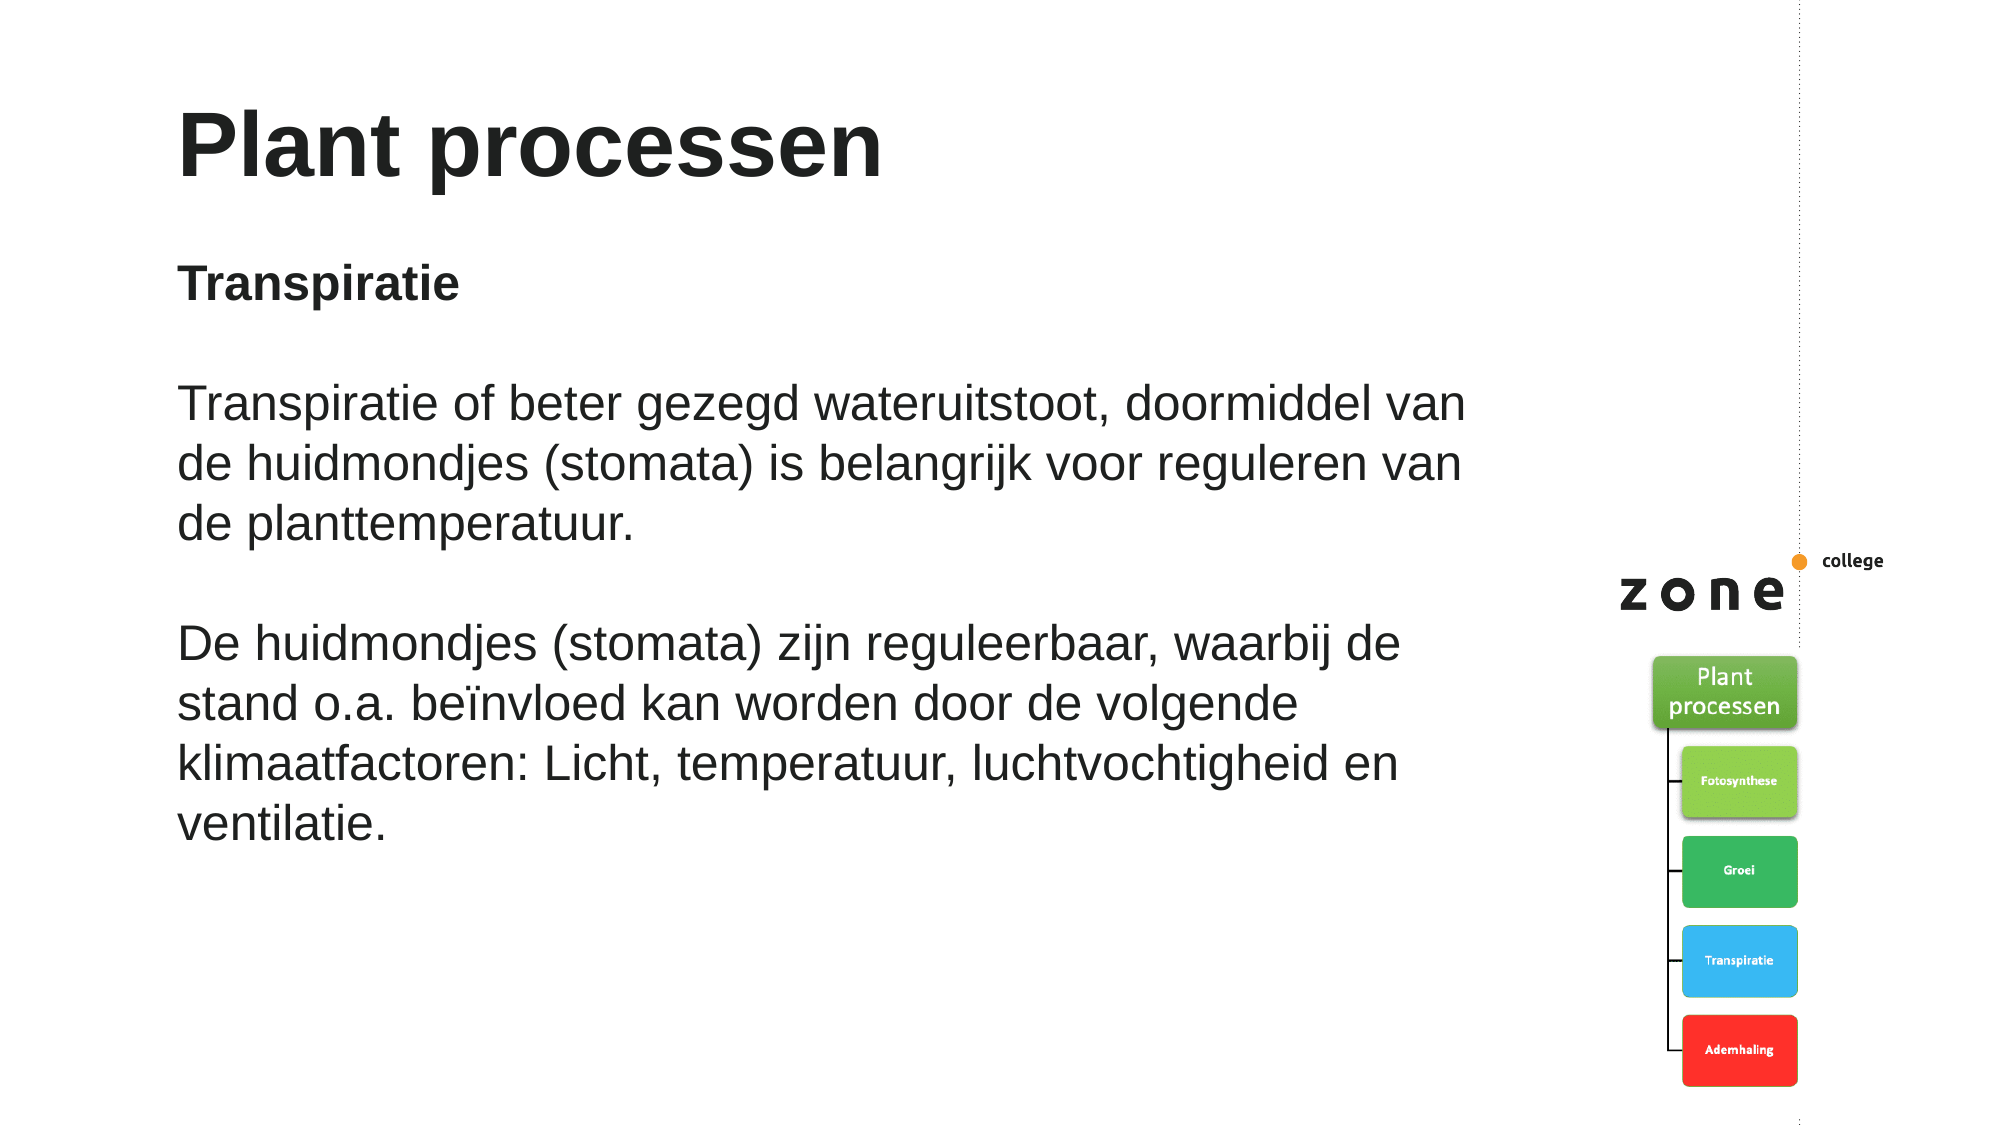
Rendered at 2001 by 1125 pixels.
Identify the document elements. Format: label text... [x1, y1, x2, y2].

title Plant processen [177, 97, 1471, 250]
list Transpiratie Transpiratie of beter gezegd wateruitstoot, doormiddel van de huidmondjes (stomata) is belangrijk voor reguleren van de planttemperatuur. De huidmondjes (stomata) zijn reguleerbaar, waarbij de stand o.a. beïnvloed kan worden door de volgende klimaatfactoren: Licht, temperatuur, luchtvochtigheid en ventilatie. [177, 250, 1471, 1028]
picture [1596, 0, 2001, 1125]
